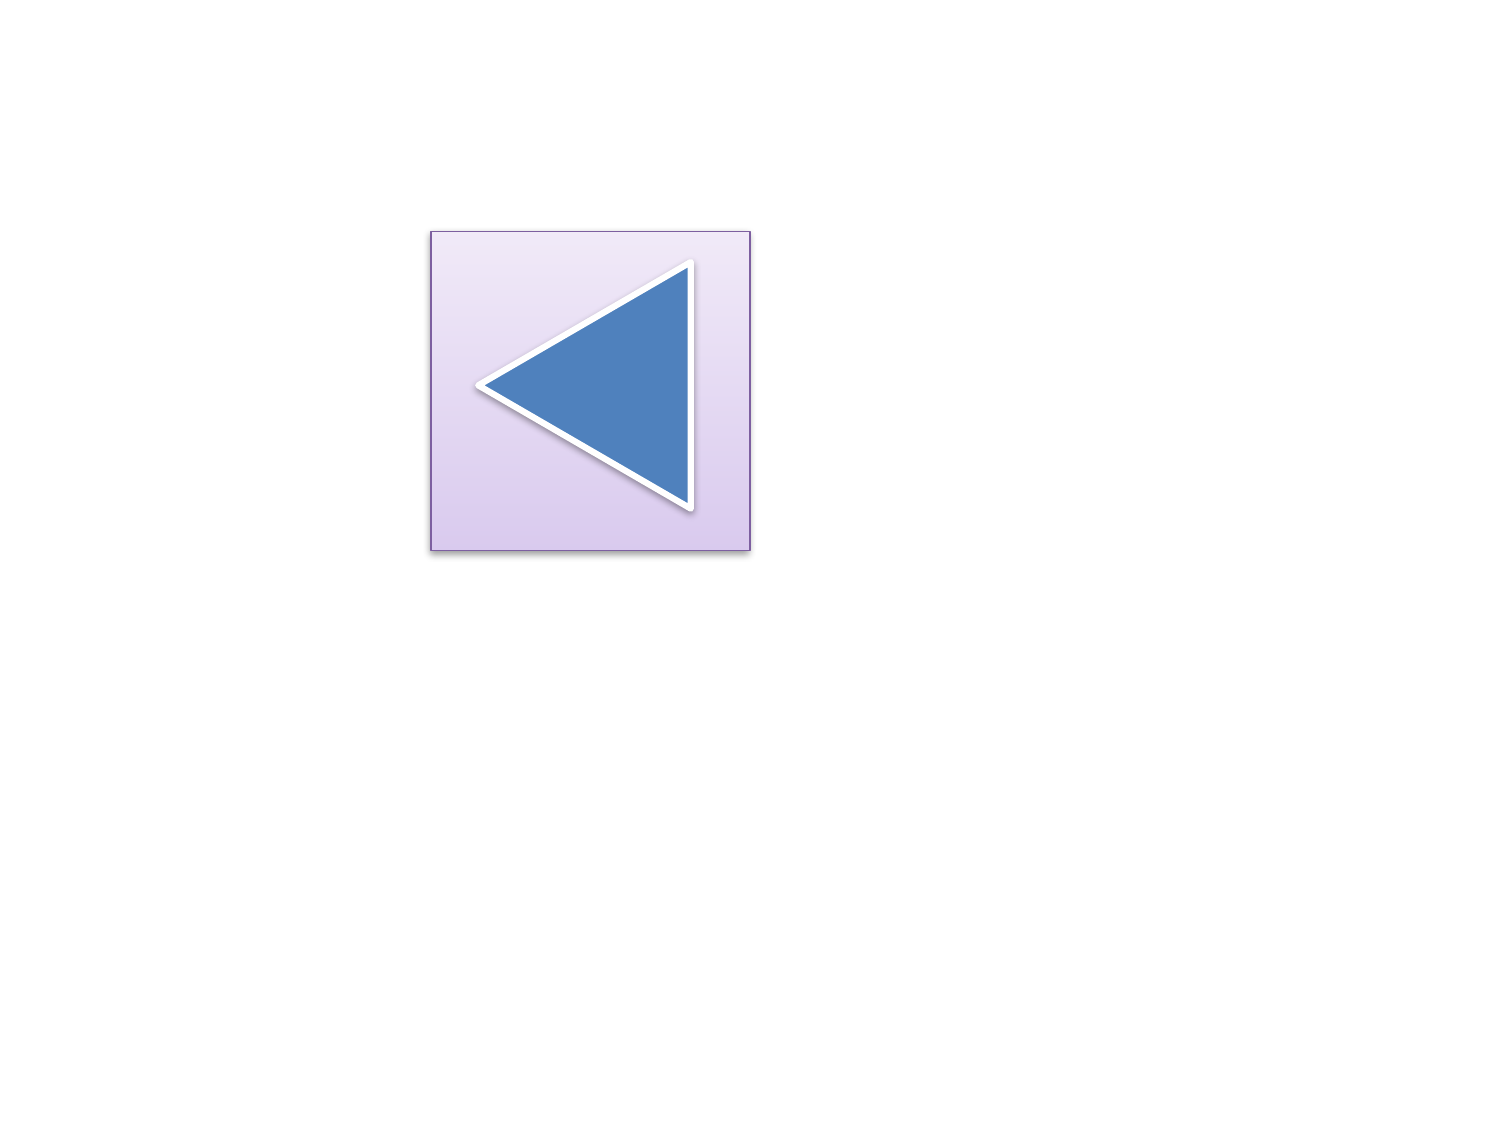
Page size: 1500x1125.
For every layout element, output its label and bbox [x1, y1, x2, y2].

text_box [475, 259, 694, 512]
text_box [430, 231, 751, 551]
